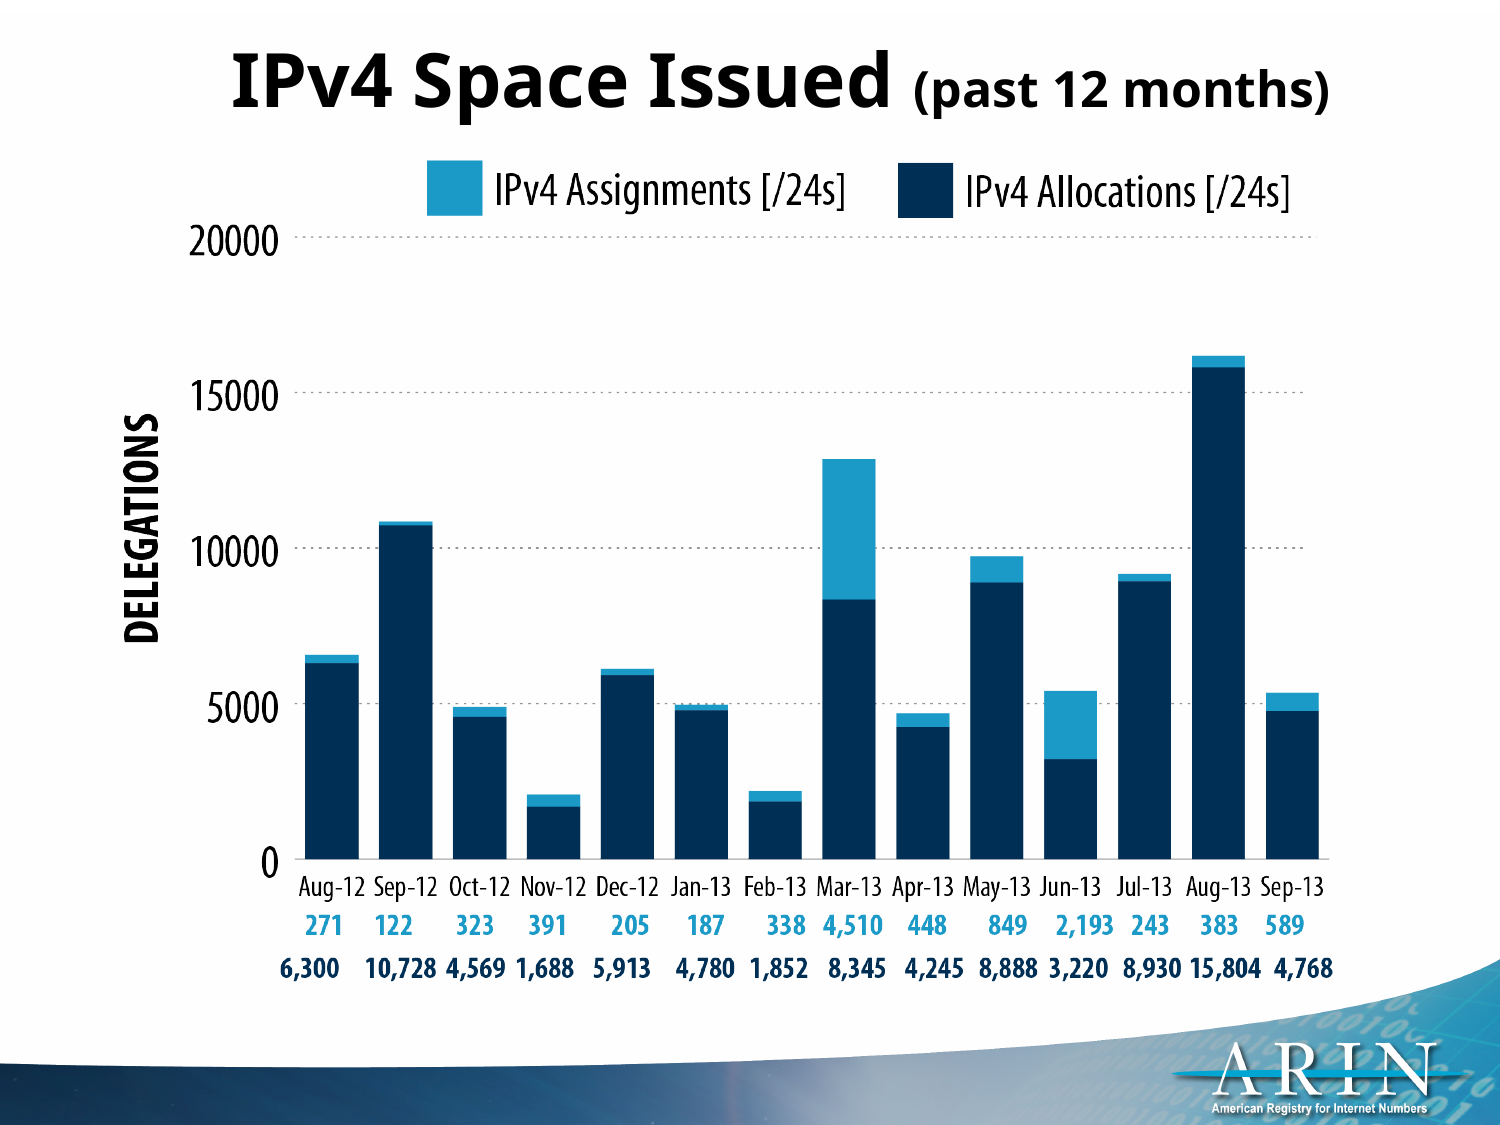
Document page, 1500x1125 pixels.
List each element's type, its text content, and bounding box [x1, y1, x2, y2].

text_box IPv4 Space Issued (past 12 months) [187, 24, 1375, 130]
picture [0, 12, 1500, 1125]
